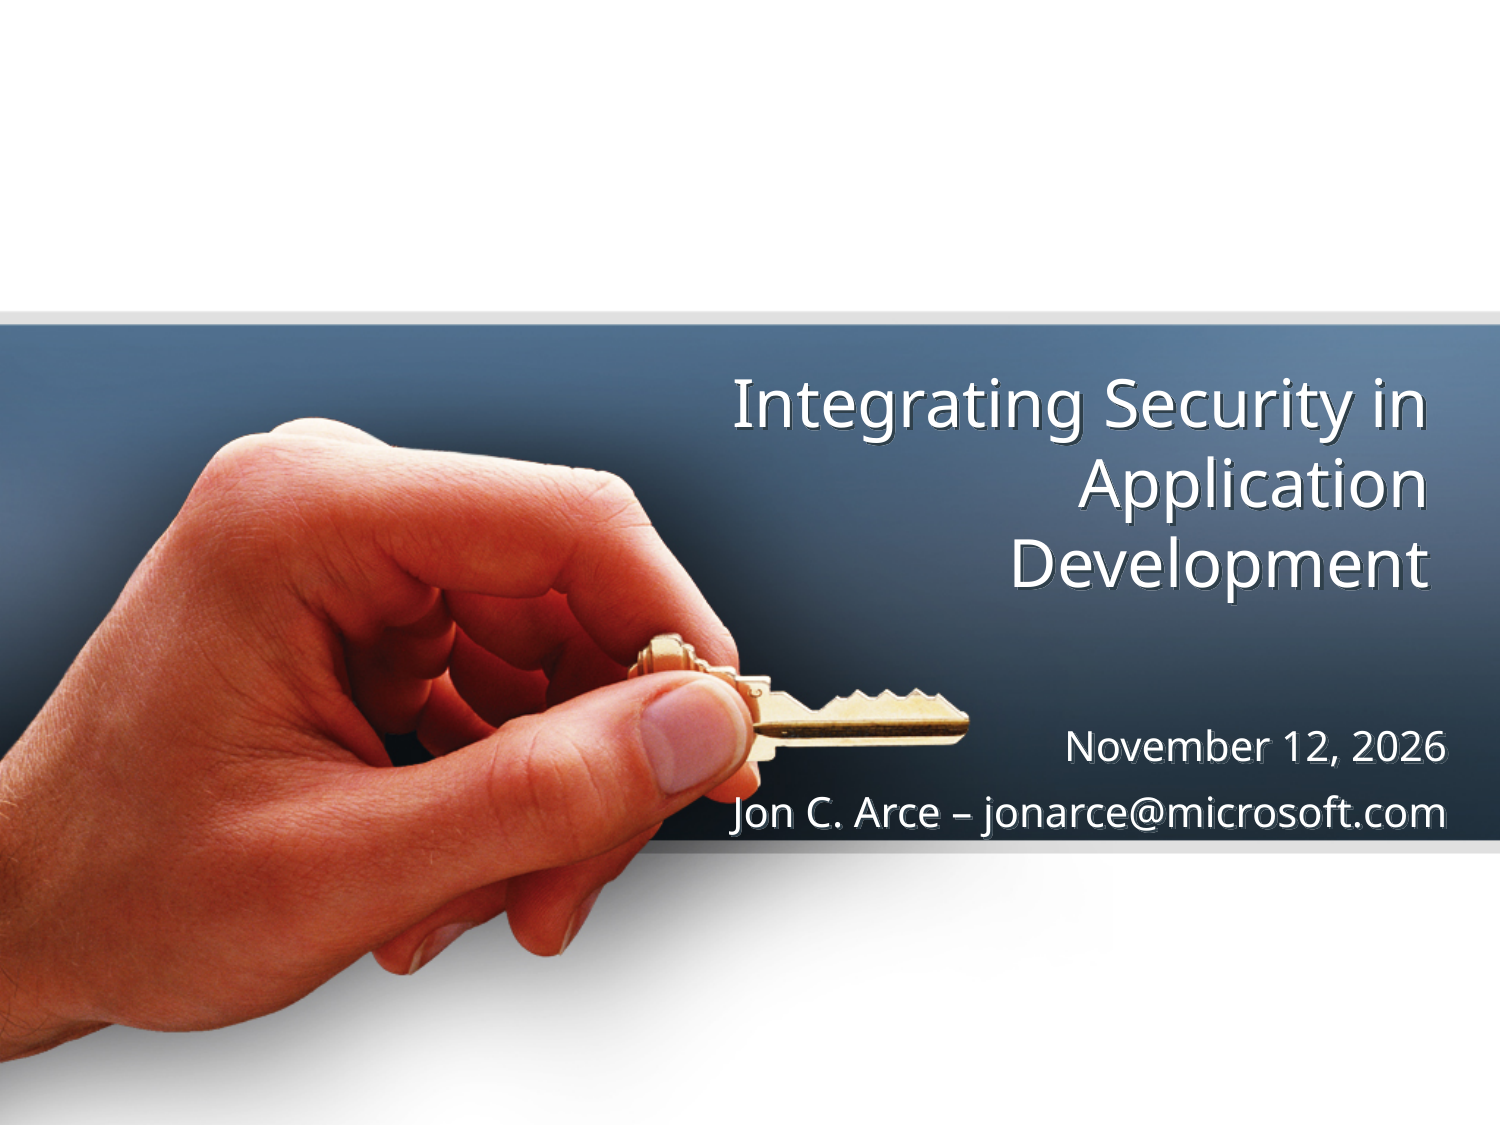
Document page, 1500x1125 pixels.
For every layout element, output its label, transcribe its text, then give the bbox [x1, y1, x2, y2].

picture [0, 0, 1500, 1125]
title Integrating Security in Application Development [681, 362, 1445, 601]
subtitle 20 August 2009 Jon C. Arce – jonarce@microsoft.com [699, 712, 1463, 851]
